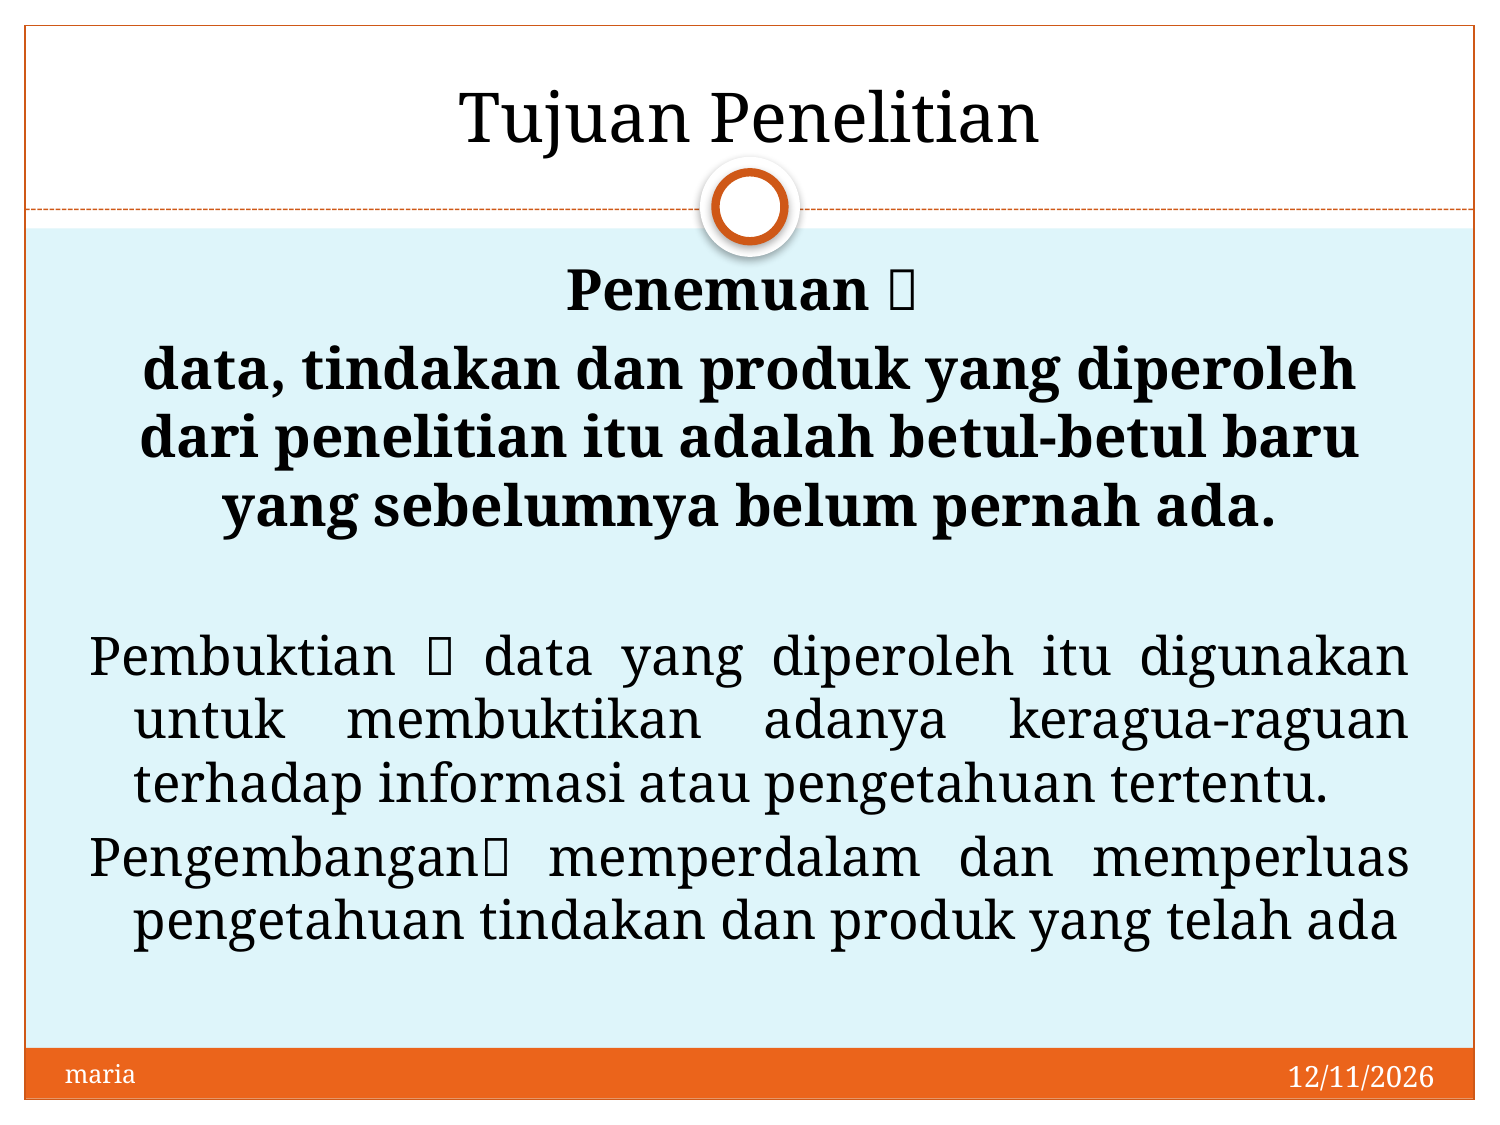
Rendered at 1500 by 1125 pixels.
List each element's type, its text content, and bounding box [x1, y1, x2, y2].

footer maria [50, 1051, 638, 1112]
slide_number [950, 1050, 1450, 1111]
title Tujuan Penelitian [75, 45, 1425, 164]
list Penemuan  data, tindakan dan produk yang diperoleh dari penelitian itu adalah betul-betul baru yang sebelumnya belum pernah ada. Pembuktian  data yang diperoleh itu digunakan untuk membuktikan adanya keragua-raguan terhadap informasi atau pengetahuan tertentu. Pengembangan memperdalam dan memperluas pengetahuan tindakan dan produk yang telah ada [75, 246, 1425, 1005]
